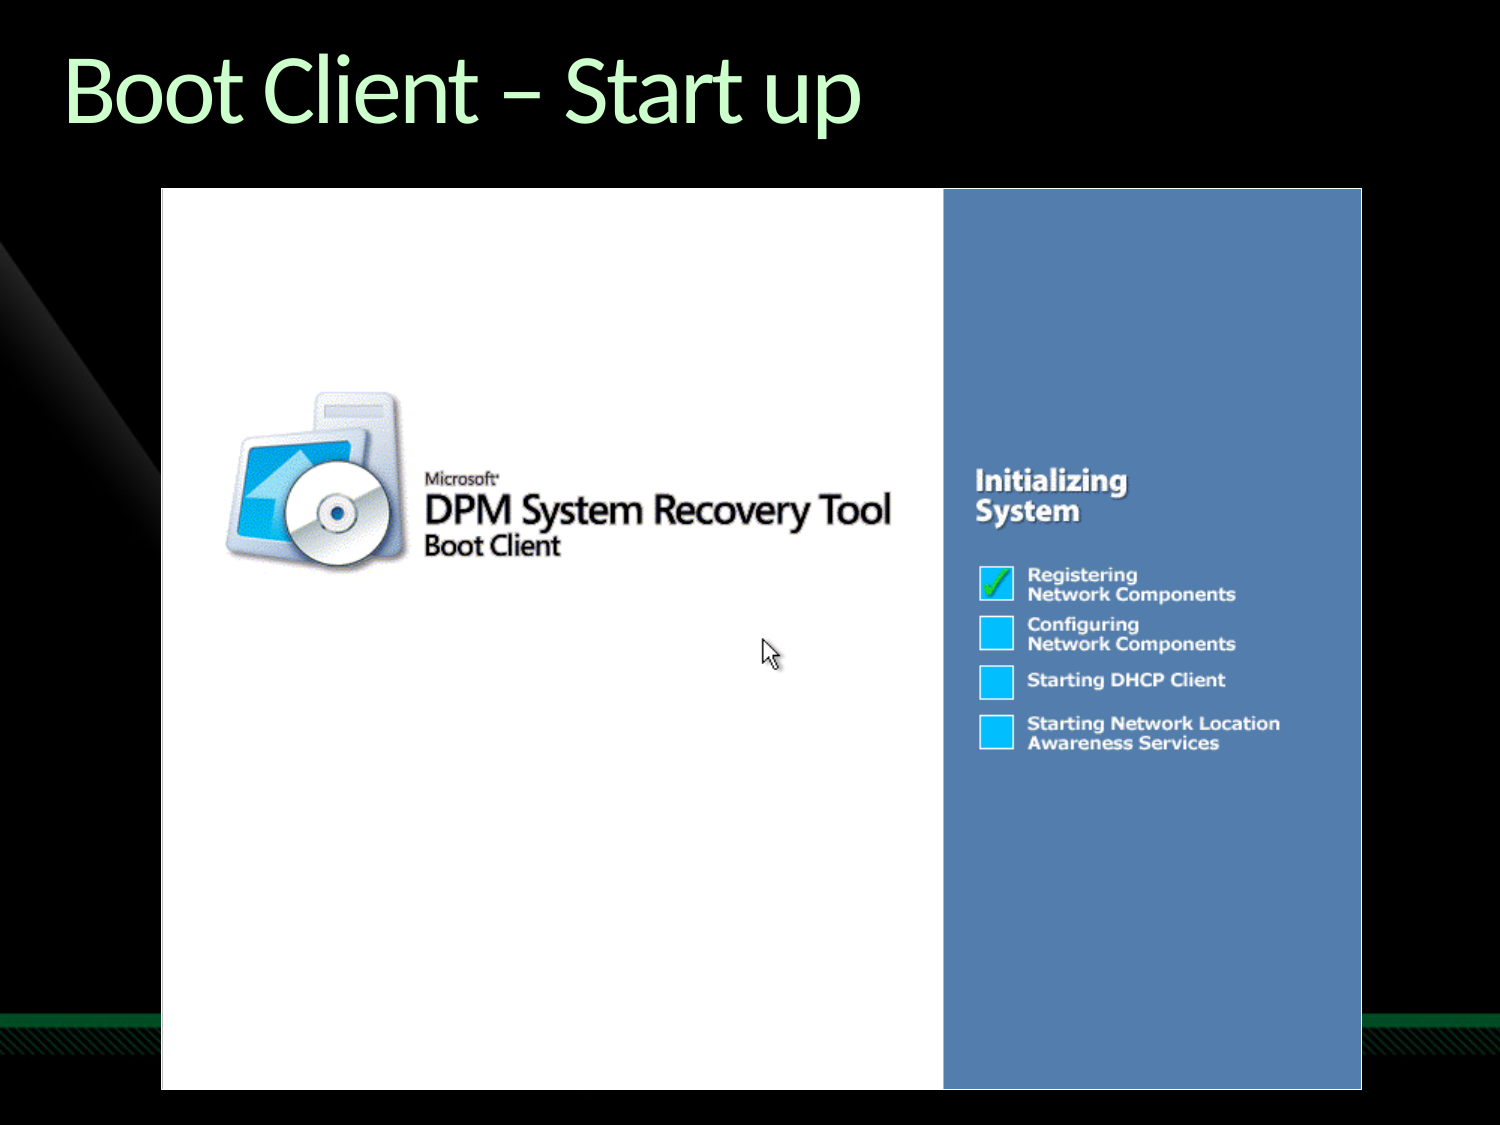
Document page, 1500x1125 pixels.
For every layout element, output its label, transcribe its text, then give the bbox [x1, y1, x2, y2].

picture [0, 0, 1500, 1125]
title Boot Client – Start up [62, 37, 1438, 147]
